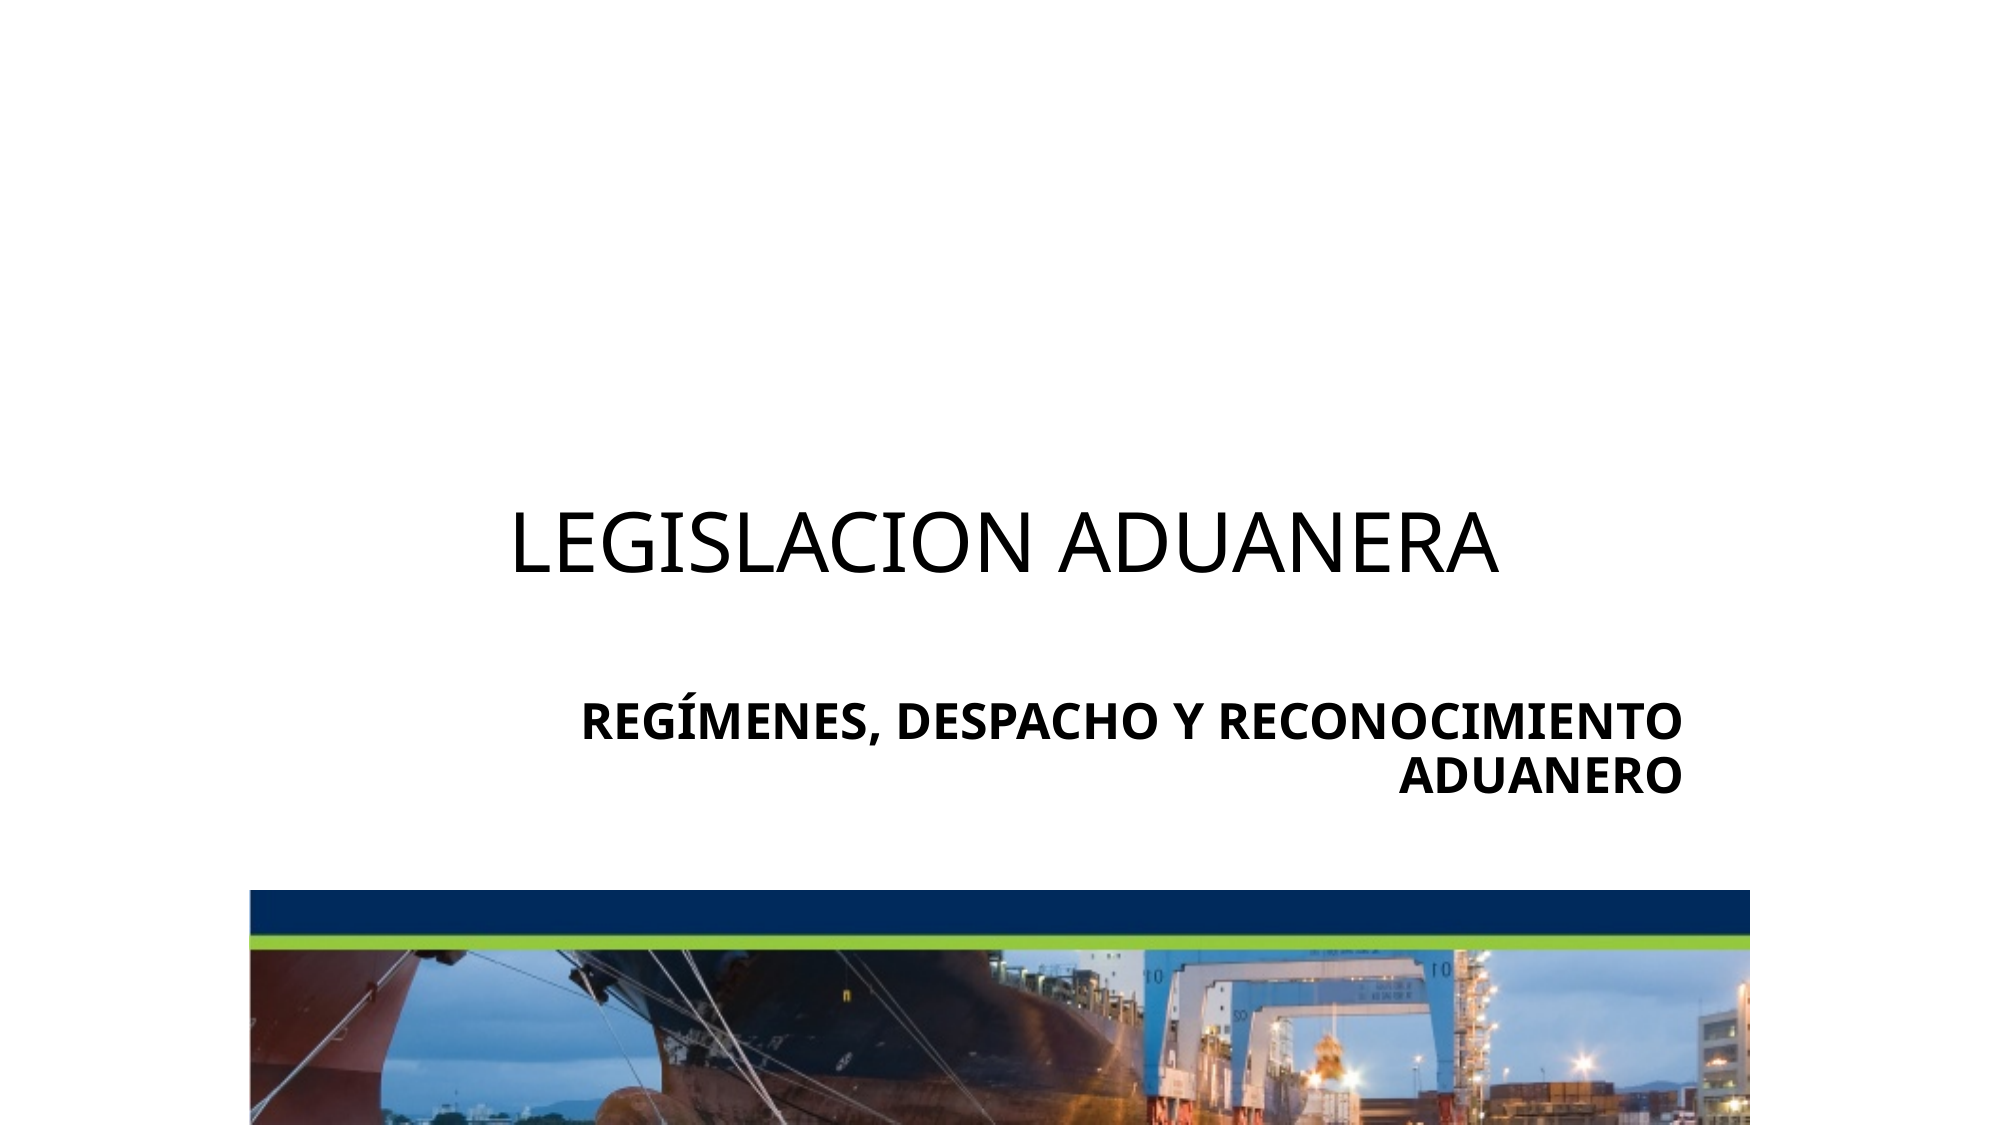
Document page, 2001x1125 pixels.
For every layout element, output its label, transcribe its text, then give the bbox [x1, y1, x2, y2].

picture [249, 890, 1750, 1125]
title Regímenes, Despacho y Reconocimiento Aduanero [332, 691, 1700, 809]
text_box LEGISLACION ADUANERA [329, 456, 1680, 621]
